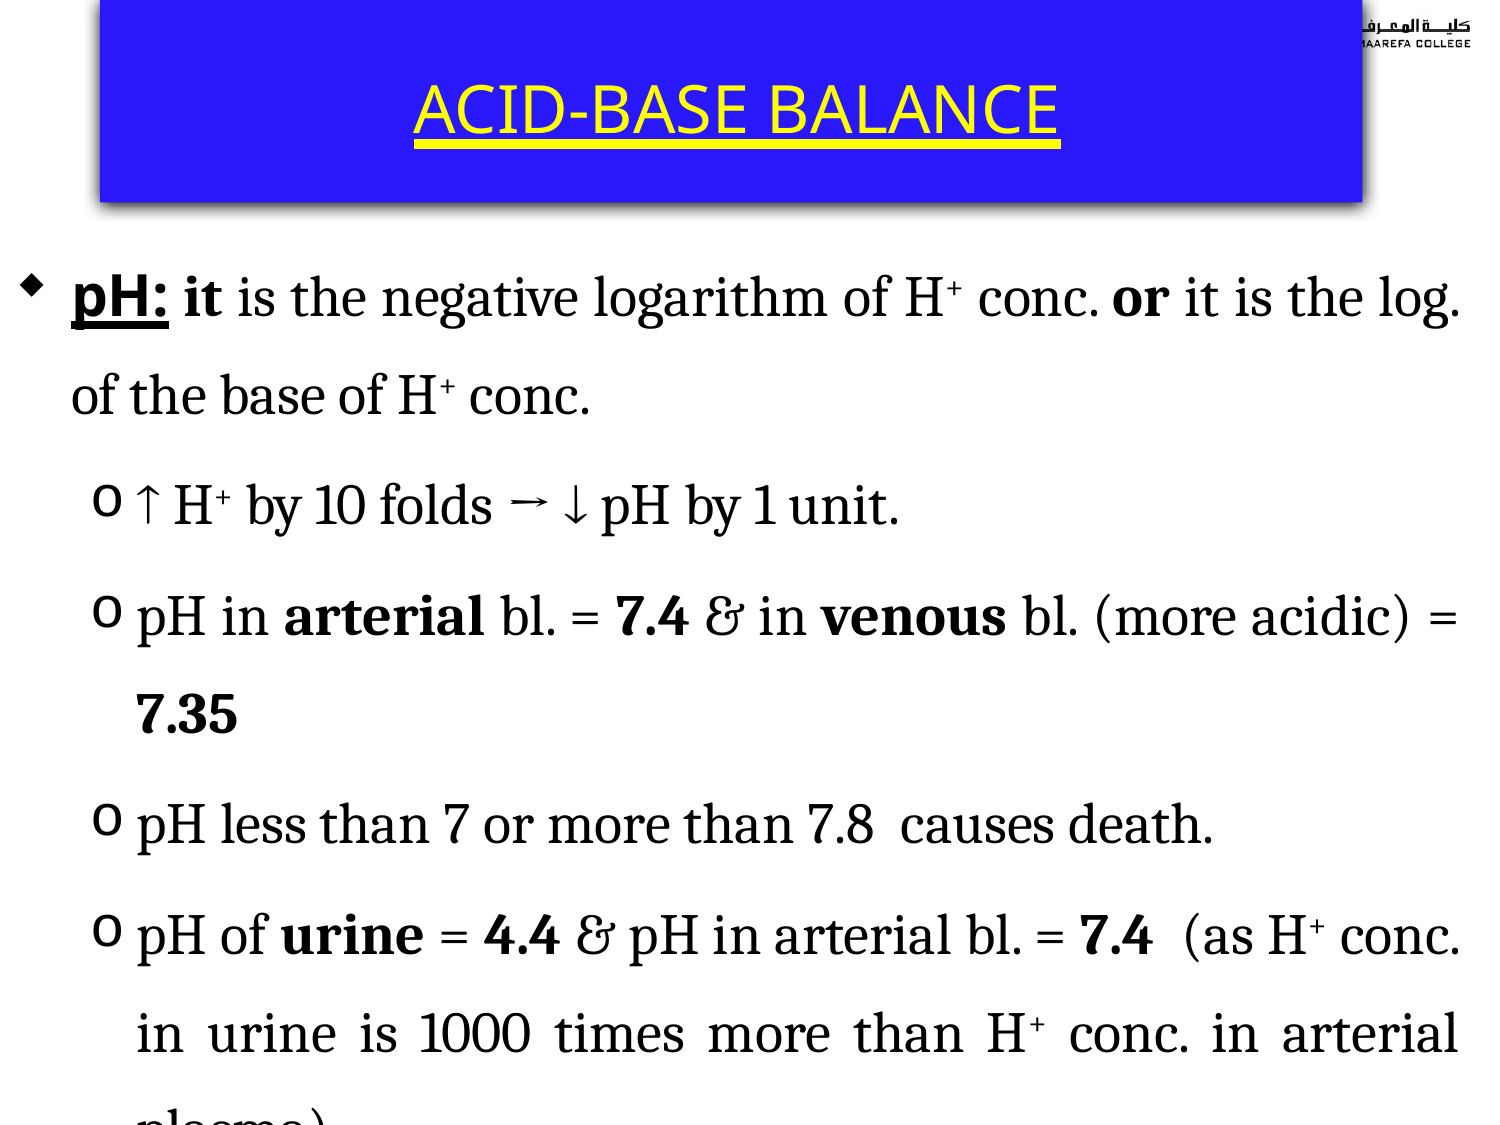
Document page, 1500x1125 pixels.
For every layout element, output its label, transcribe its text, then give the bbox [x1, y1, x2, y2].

text_box pH: it is the negative logarithm of H+ conc. or it is the log. of the base of H+ conc.  H+ by 10 folds →  pH by 1 unit. pH in arterial bl. = 7.4 & in venous bl. (more acidic) = 7.35 pH less than 7 or more than 7.8 causes death. pH of urine = 4.4 & pH in arterial bl. = 7.4 (as H+ conc. in urine is 1000 times more than H+ conc. in arterial plasma). [0, 149, 1475, 1125]
title ACID-BASE BALANCE [99, 0, 1363, 149]
picture [1363, 0, 1475, 65]
